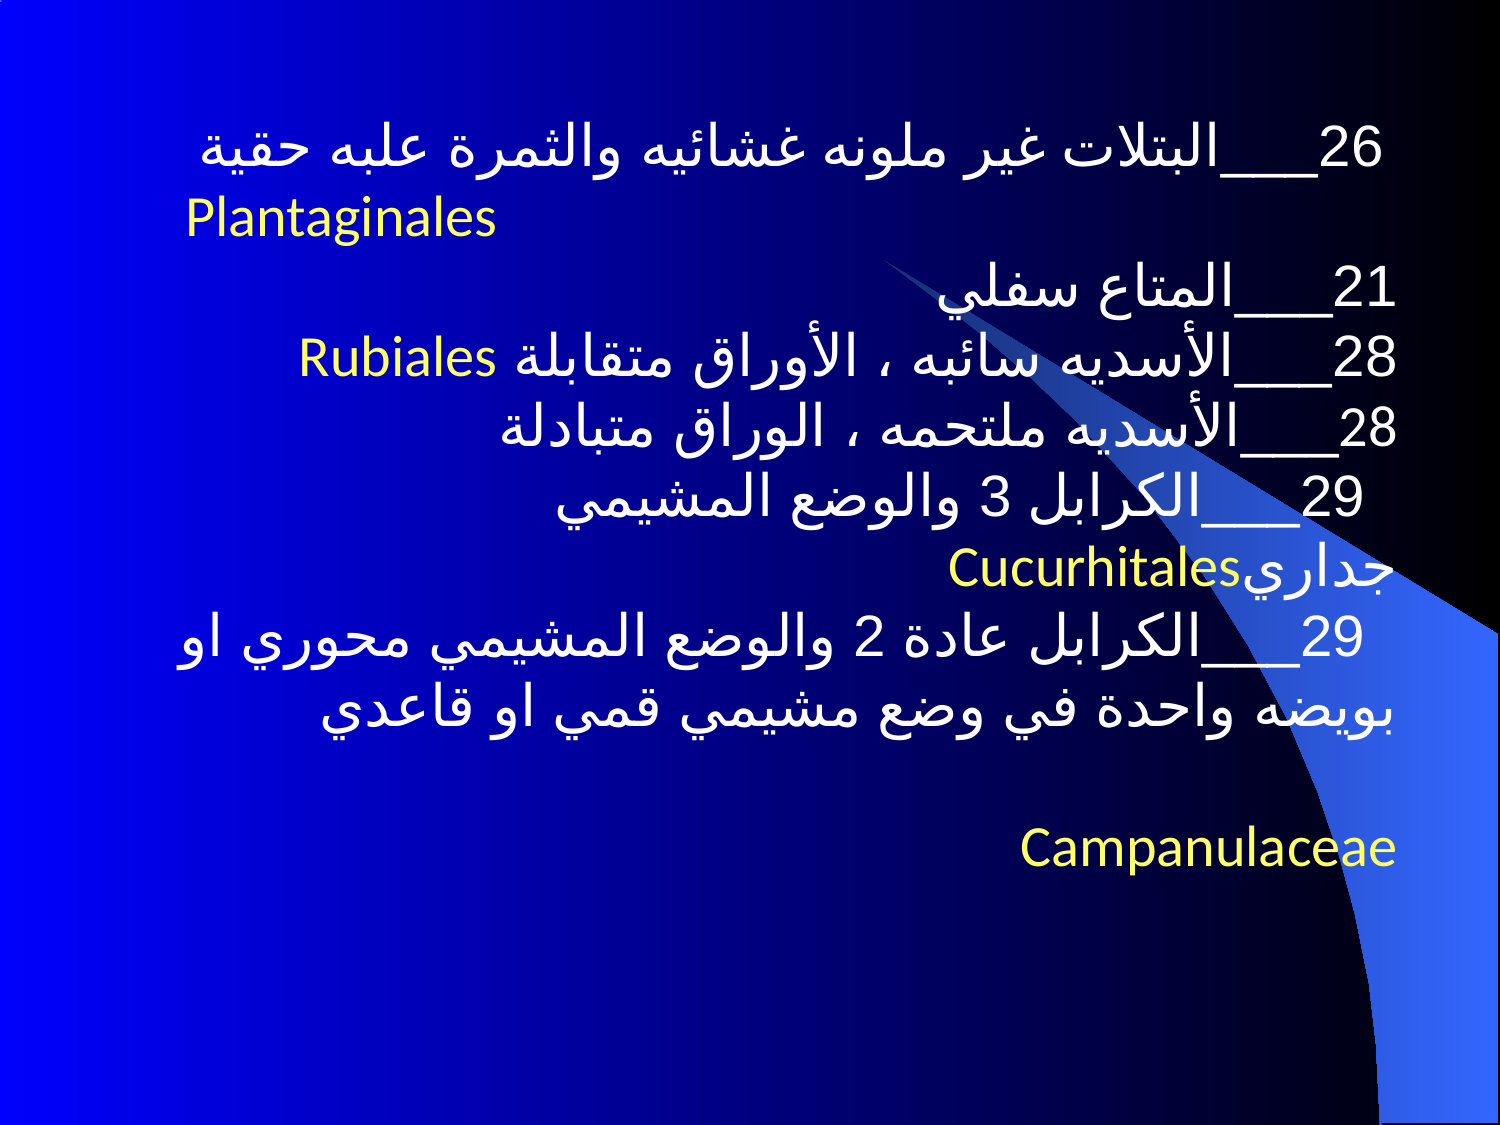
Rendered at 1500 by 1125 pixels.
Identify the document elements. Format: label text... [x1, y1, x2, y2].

text_box 26___البتلات غير ملونه غشائيه والثمرة علبه حقية Plantaginales 21___المتاع سفلي 28___الأسديه سائبه ، الأوراق متقابلة Rubiales 28___الأسديه ملتحمه ، الوراق متبادلة 29___الكرابل 3 والوضع المشيمي جداريCucurhitales 29___الكرابل عادة 2 والوضع المشيمي محوري او بويضه واحدة في وضع مشيمي قمي او قاعدي Campanulaceae [87, 100, 1413, 886]
